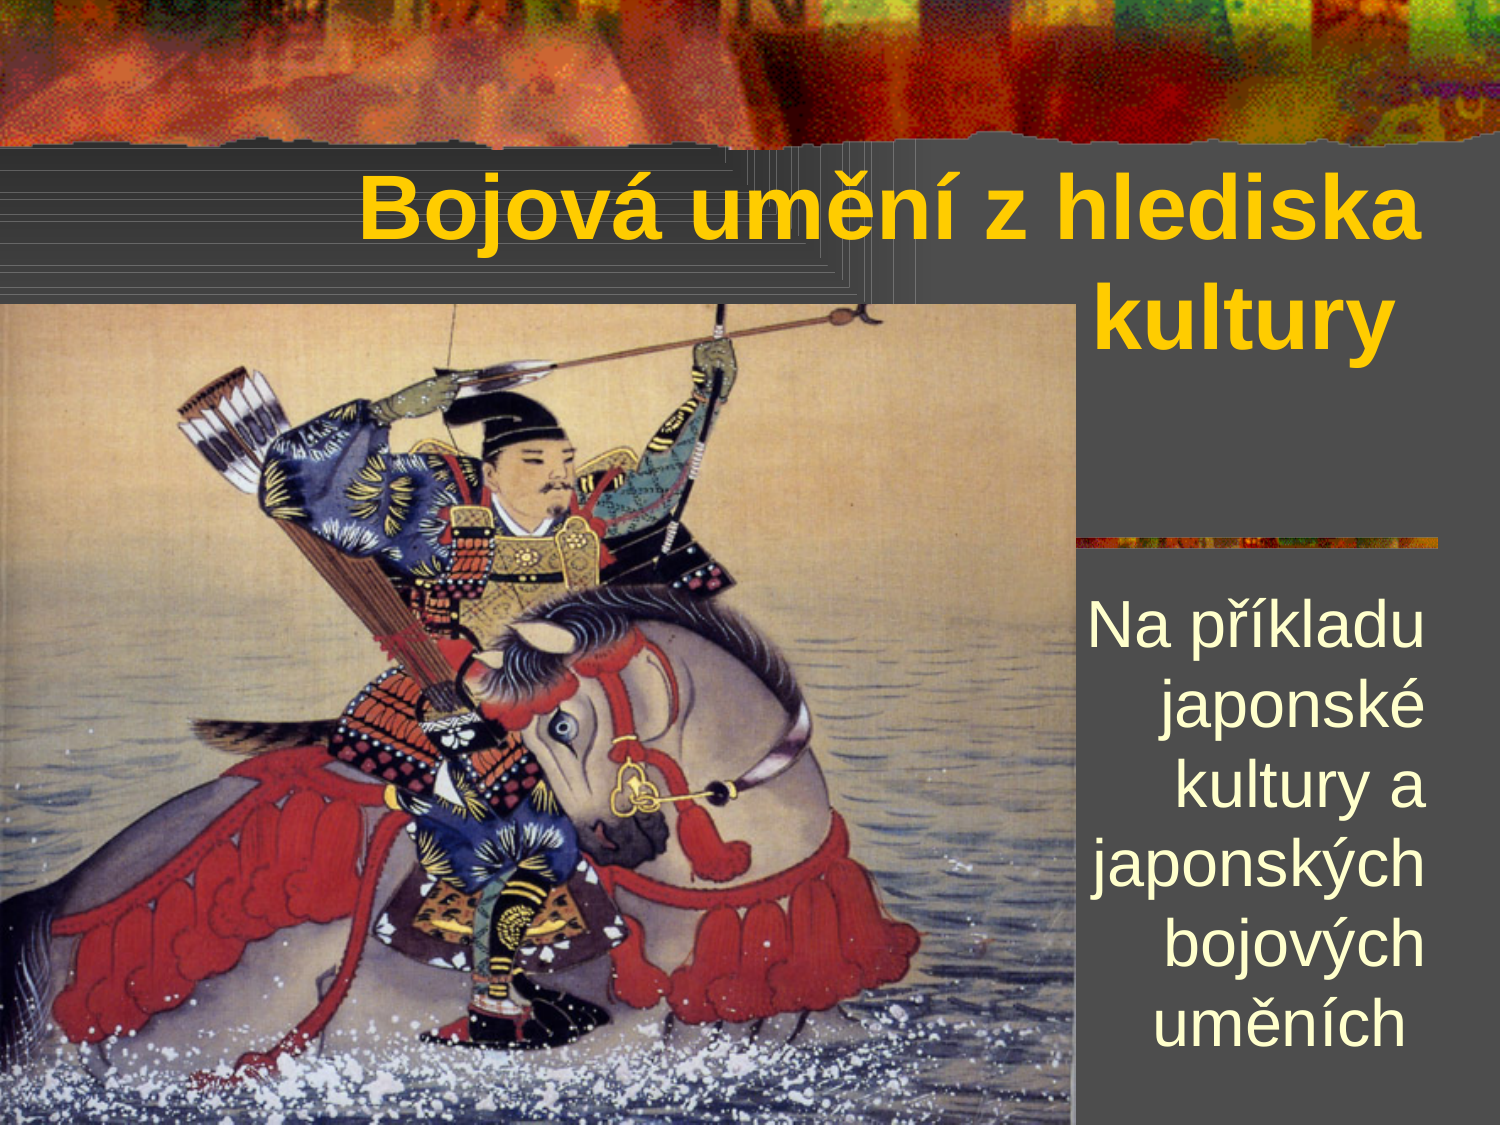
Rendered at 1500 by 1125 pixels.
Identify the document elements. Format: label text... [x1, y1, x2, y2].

subtitle Na příkladu japonské kultury a japonských bojových uměních [1079, 572, 1442, 1091]
picture [0, 304, 1438, 1125]
title Bojová umění z hlediska kultury [162, 187, 1438, 376]
picture [0, 0, 1500, 150]
